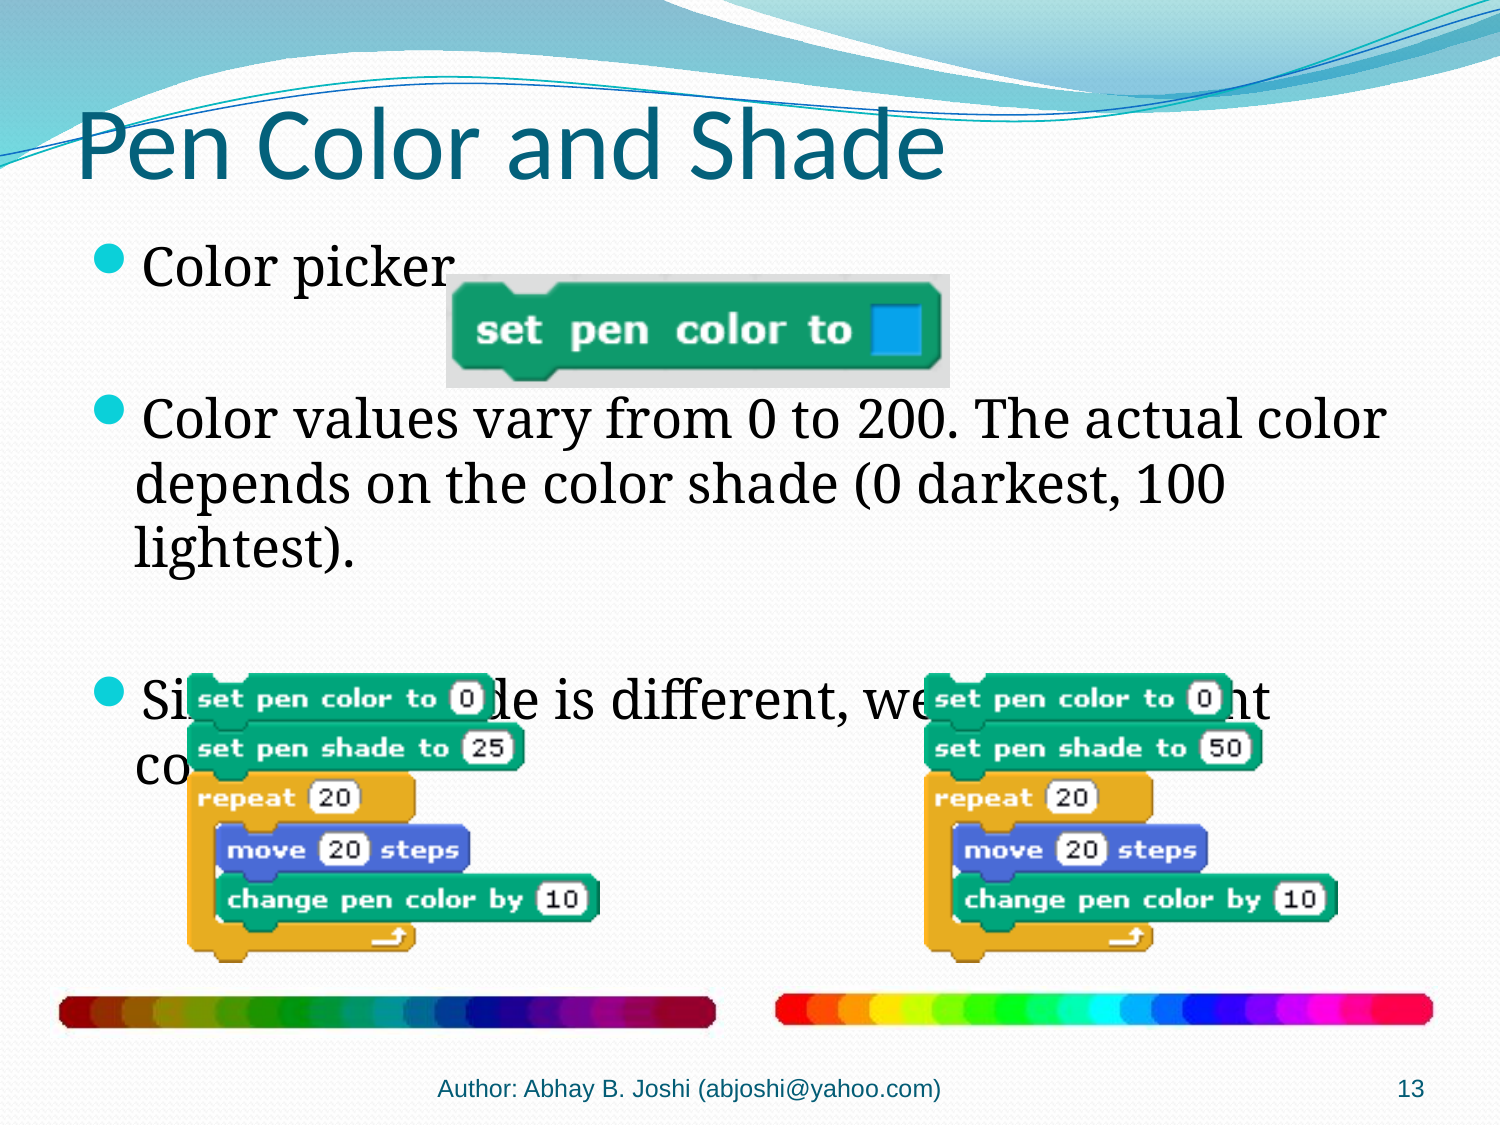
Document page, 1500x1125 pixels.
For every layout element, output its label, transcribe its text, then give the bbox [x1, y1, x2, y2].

picture [49, 987, 724, 1038]
picture [446, 274, 951, 388]
title Pen Color and Shade [75, 12, 1425, 200]
footer Author: Abhay B. Joshi (abjoshi@yahoo.com) [437, 1042, 988, 1103]
picture [924, 673, 1338, 963]
slide_number 13 [1299, 1043, 1425, 1103]
list Color picker Color values vary from 0 to 200. The actual color depends on the color shade (0 darkest, 100 lightest). Since the shade is different, we get different colors: [75, 224, 1425, 1038]
picture [771, 986, 1438, 1031]
picture [187, 673, 601, 963]
